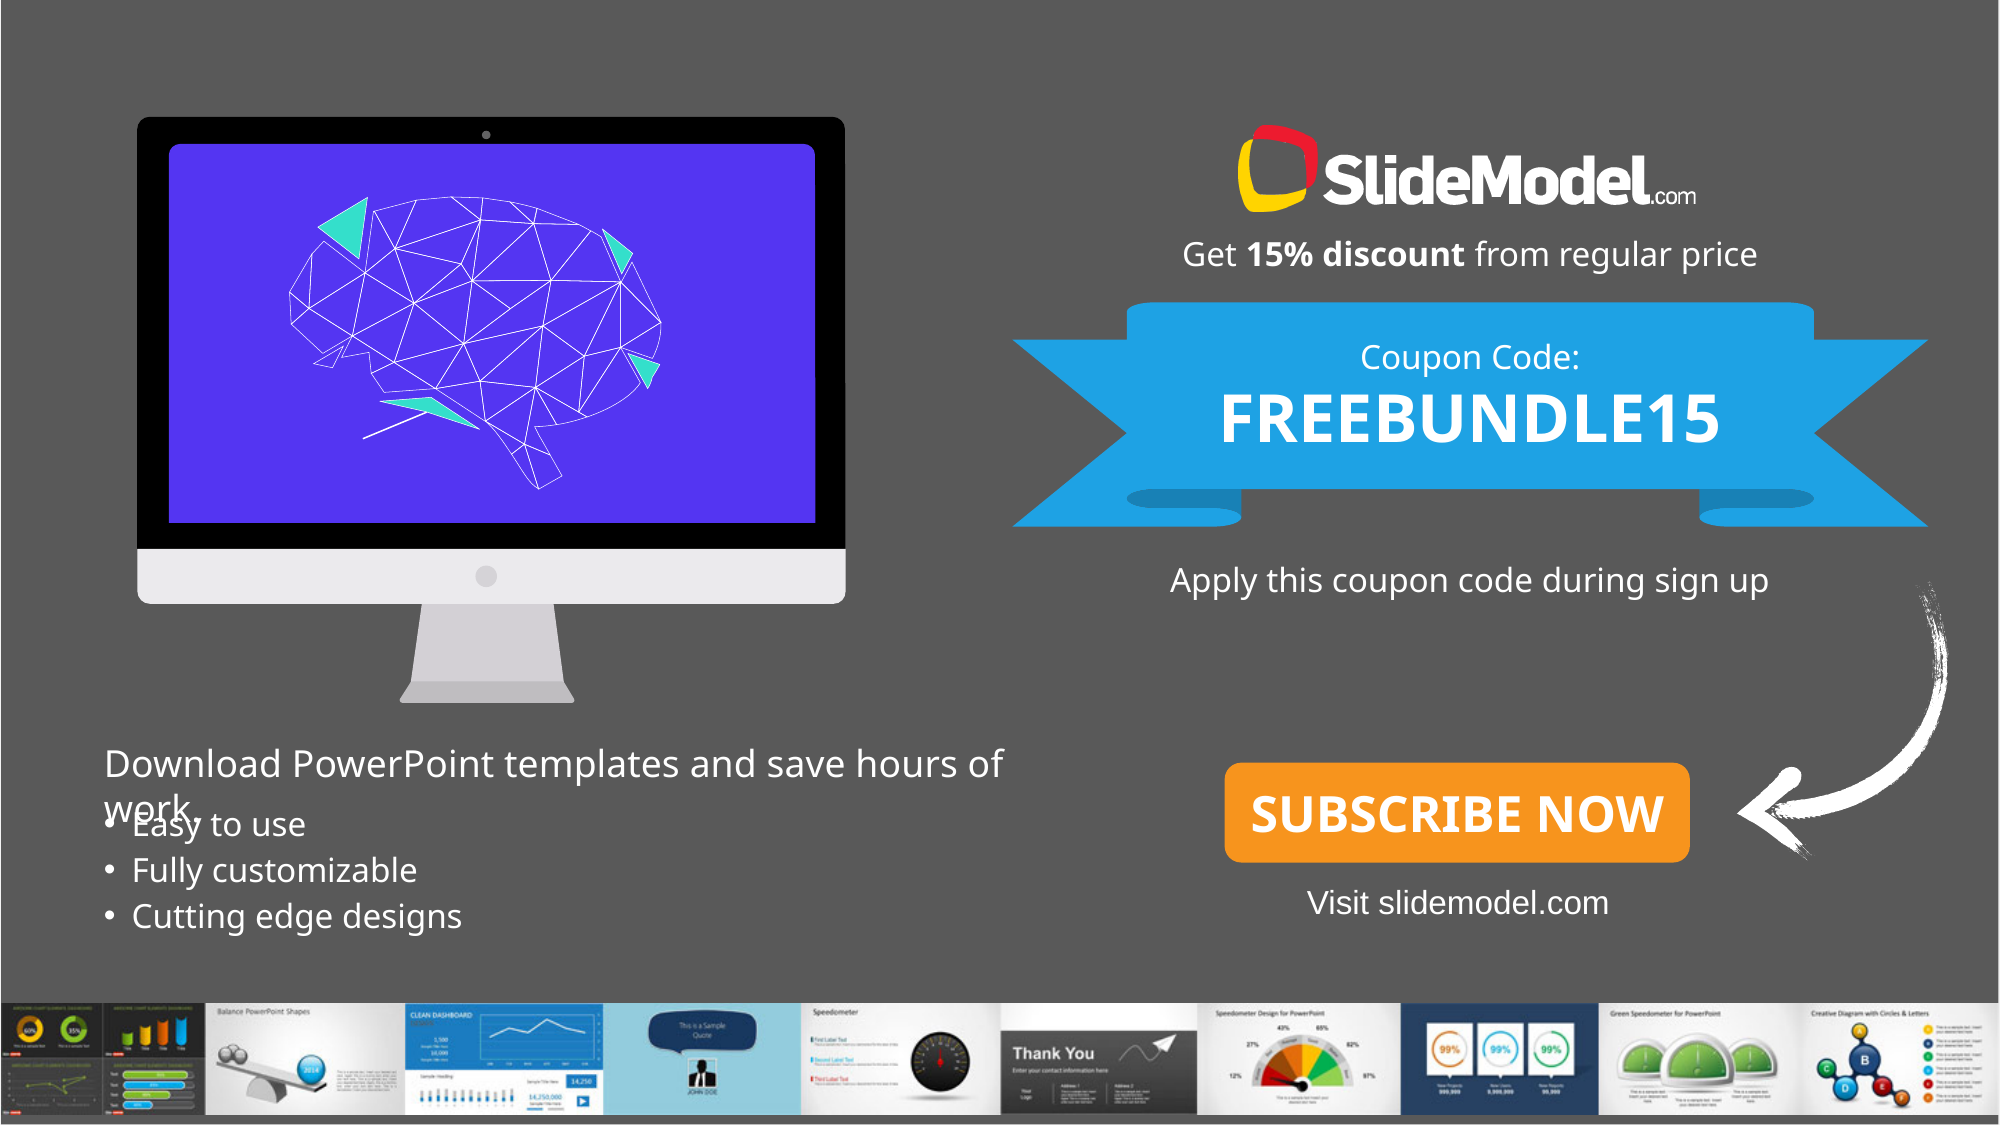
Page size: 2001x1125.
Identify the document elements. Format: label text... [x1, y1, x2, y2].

text_box Visit slidemodel.com [1248, 874, 1669, 928]
text_box Download PowerPoint templates and save hours of work. [88, 732, 1059, 838]
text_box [136, 116, 846, 704]
picture [1237, 125, 1696, 213]
text_box [1012, 302, 1929, 527]
text_box Apply this coupon code during sign up [1129, 551, 1811, 607]
text_box Get 15% discount from regular price [1058, 225, 1883, 280]
text_box [1928, 587, 1937, 601]
text_box Easy to use Fully customizable Cutting edge designs [89, 838, 863, 943]
text_box [0, 0, 2000, 1003]
picture [1, 1003, 1999, 1115]
text_box [1736, 594, 1949, 861]
text_box SUBSCRIBE NOW [1222, 760, 1692, 865]
text_box Coupon Code: FREEBUNDLE15 [1173, 328, 1768, 464]
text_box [289, 196, 662, 490]
